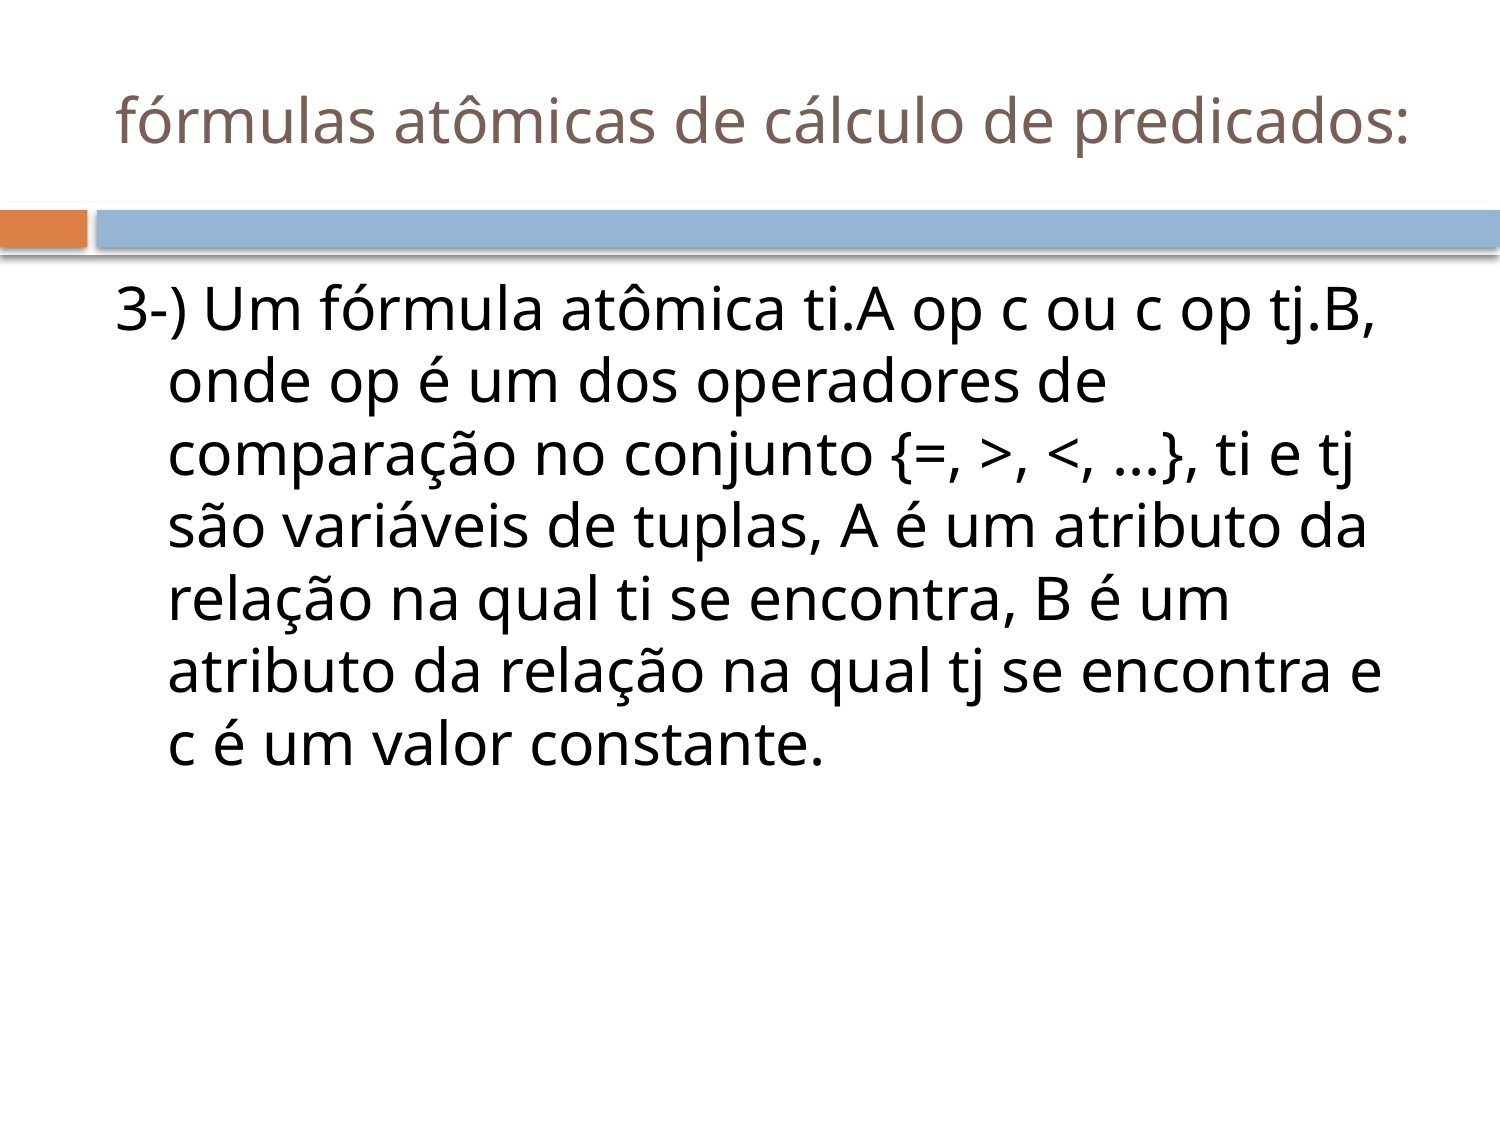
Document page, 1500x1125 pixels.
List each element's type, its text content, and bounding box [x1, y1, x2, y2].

list 3-) Um fórmula atômica ti.A op c ou c op tj.B, onde op é um dos operadores de comparação no conjunto {=, >, <, ...}, ti e tj são variáveis de tuplas, A é um atributo da relação na qual ti se encontra, B é um atributo da relação na qual tj se encontra e c é um valor constante. [100, 262, 1438, 1038]
title fórmulas atômicas de cálculo de predicados: [100, 37, 1438, 200]
